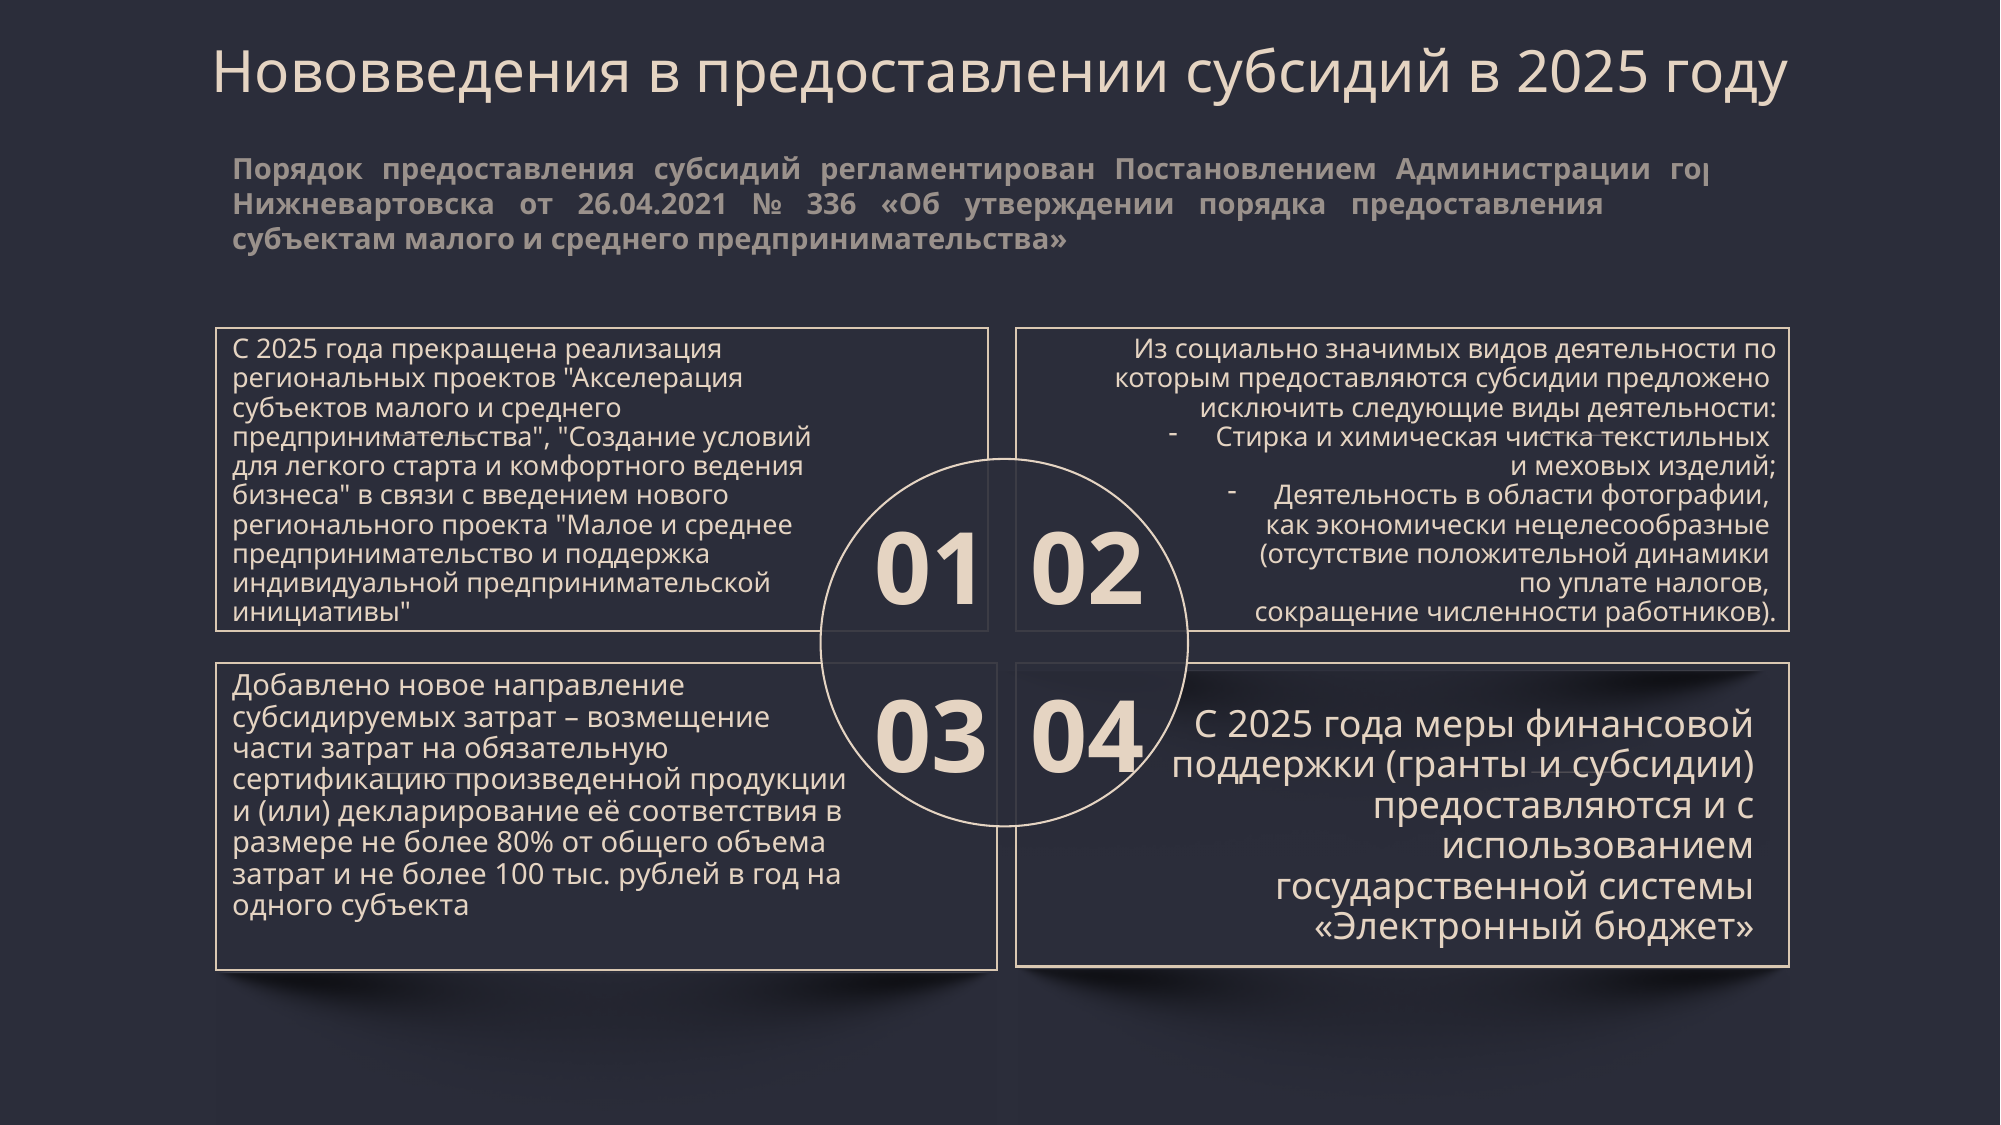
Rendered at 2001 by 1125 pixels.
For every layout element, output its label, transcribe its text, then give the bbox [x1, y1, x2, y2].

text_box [215, 327, 989, 664]
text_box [215, 664, 997, 1125]
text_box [996, 327, 1792, 858]
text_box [1016, 663, 1790, 1125]
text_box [820, 458, 1188, 827]
title Нововведения в предоставлении субсидий в 2025 году [137, 34, 1863, 138]
text_box Порядок предоставления субсидий регламентирован Постановлением Администрации города Нижневартовска от 26.04.2021 № 336 «Об утверждении порядка предоставления субсидий субъектам малого и среднего предпринимательства» [217, 143, 1792, 263]
